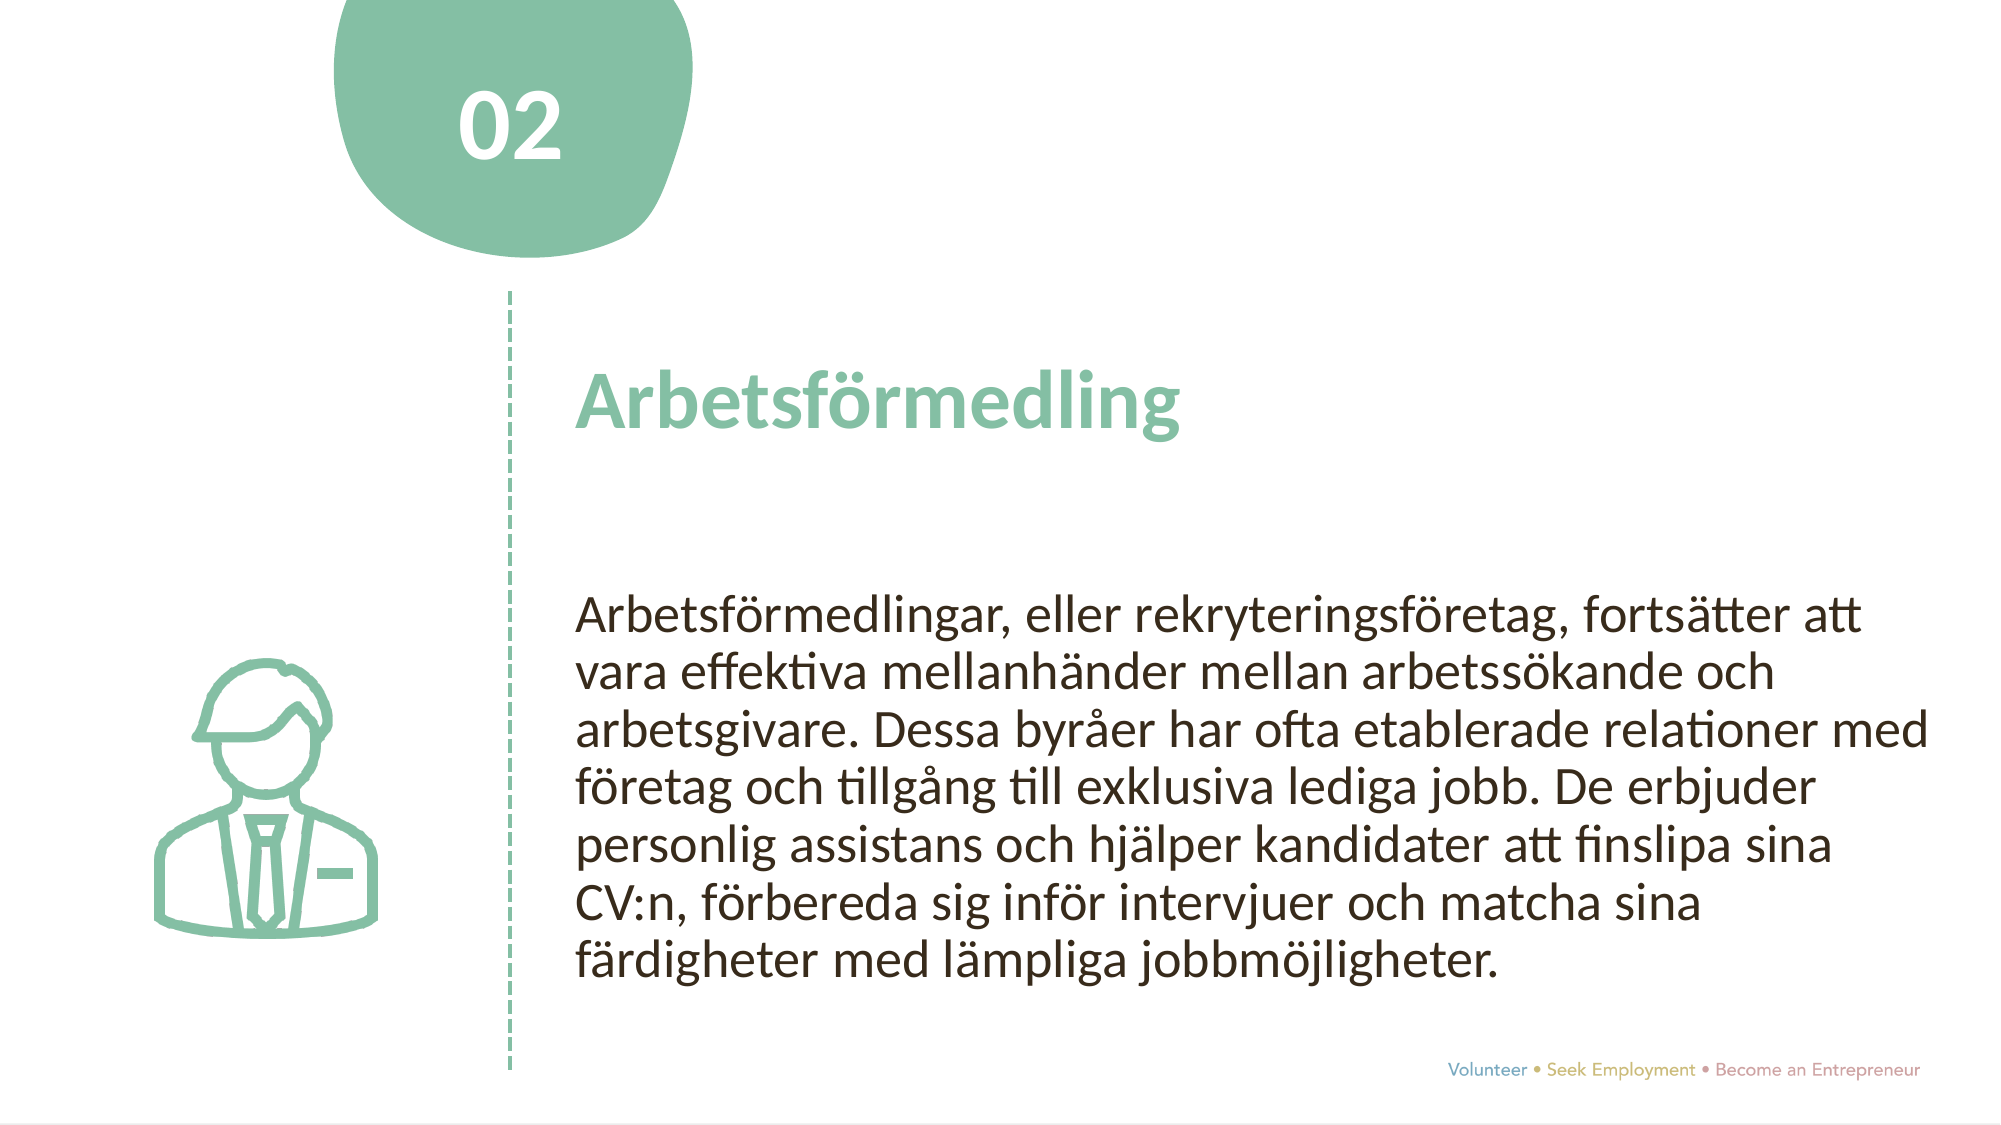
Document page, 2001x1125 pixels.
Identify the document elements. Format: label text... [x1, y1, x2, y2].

picture [94, 627, 436, 969]
text_box [333, 0, 693, 258]
picture [1418, 1046, 1971, 1103]
text_box 02 [443, 62, 634, 203]
text_box Arbetsförmedlingar, eller rekryteringsföretag, fortsätter att vara effektiva mellanhänder mellan arbetssökande och arbetsgivare. Dessa byråer har ofta etablerade relationer med företag och tillgång till exklusiva lediga jobb. De erbjuder personlig assistans och hjälper kandidater att finslipa sina CV:n, förbereda sig inför intervjuer och matcha sina färdigheter med lämpliga jobbmöjligheter. [560, 578, 1969, 907]
text_box Arbetsförmedling [560, 354, 1840, 499]
